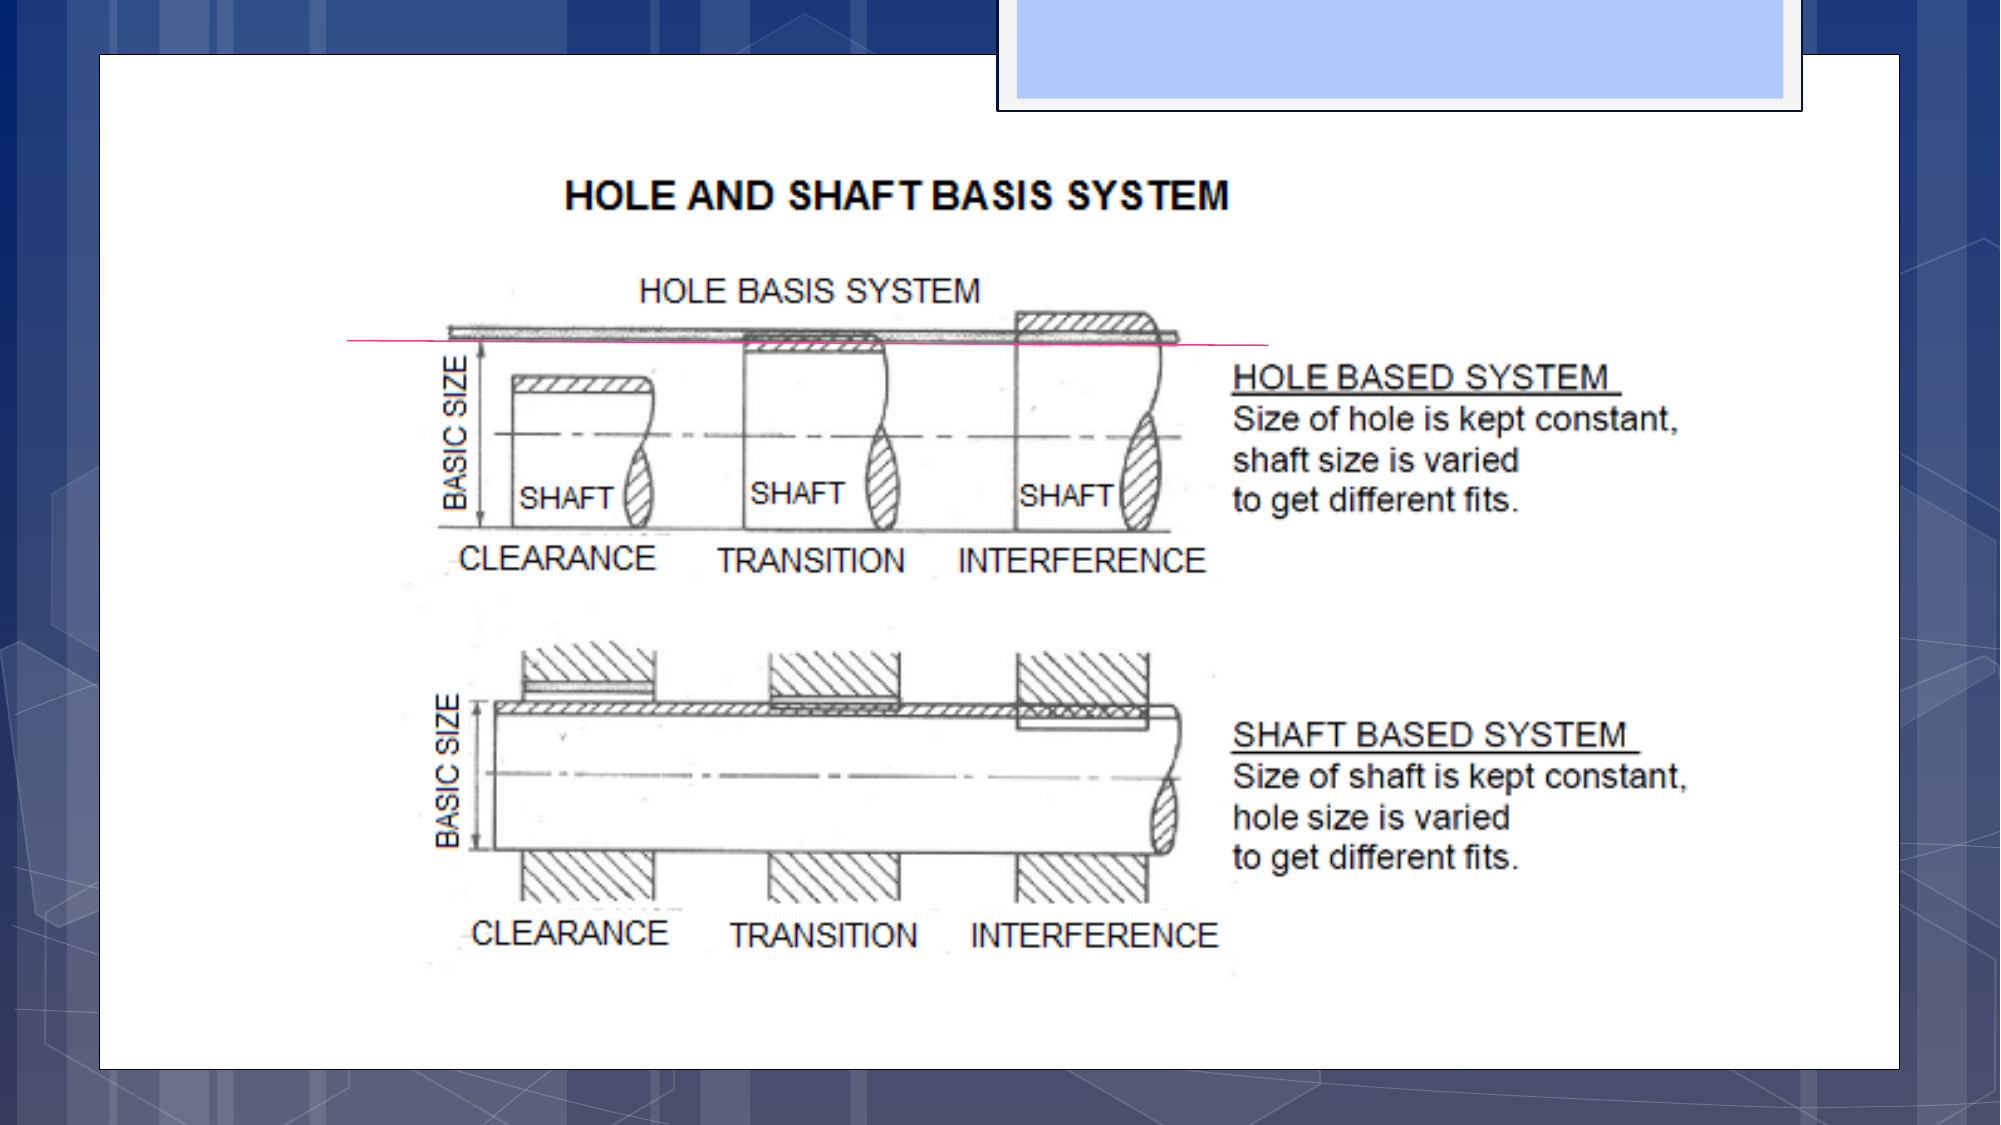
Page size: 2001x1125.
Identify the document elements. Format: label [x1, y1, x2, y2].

text_box [346, 340, 1269, 346]
picture [384, 164, 1748, 978]
